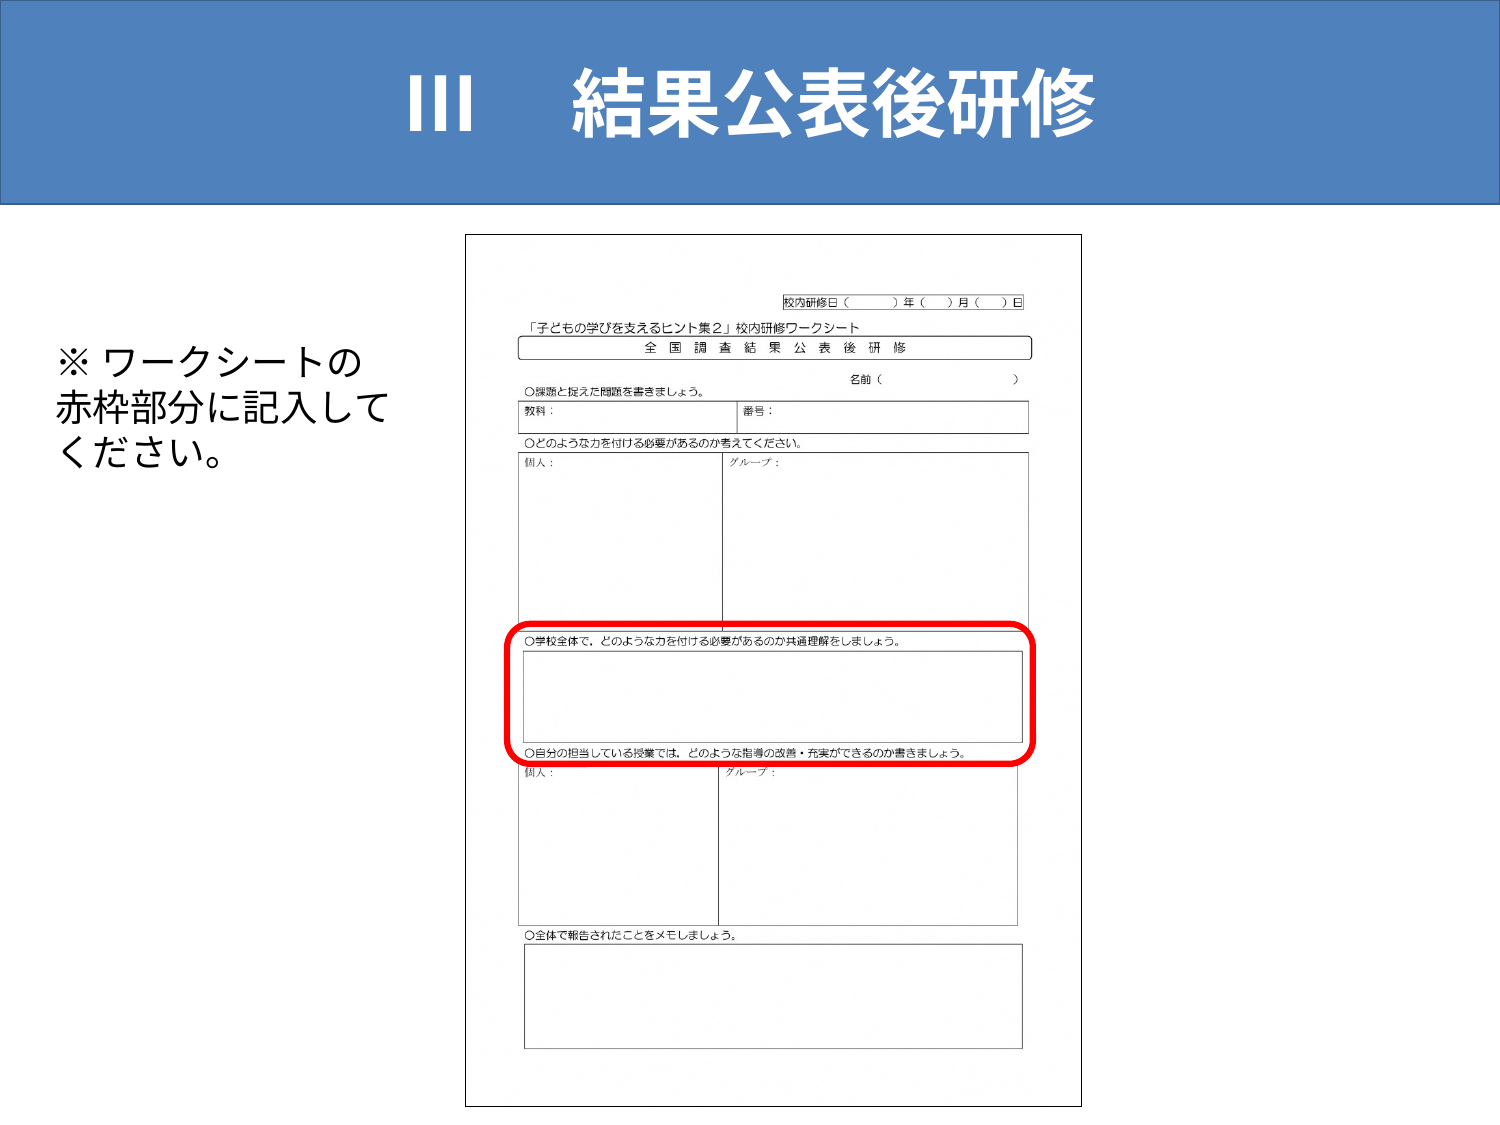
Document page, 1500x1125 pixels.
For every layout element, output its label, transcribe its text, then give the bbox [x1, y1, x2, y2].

text_box ※ワークシートの 赤枠部分に記入してください。 [40, 331, 410, 481]
text_box Ⅲ 結果公表後研修 [0, 0, 1500, 205]
picture [465, 234, 1083, 1107]
